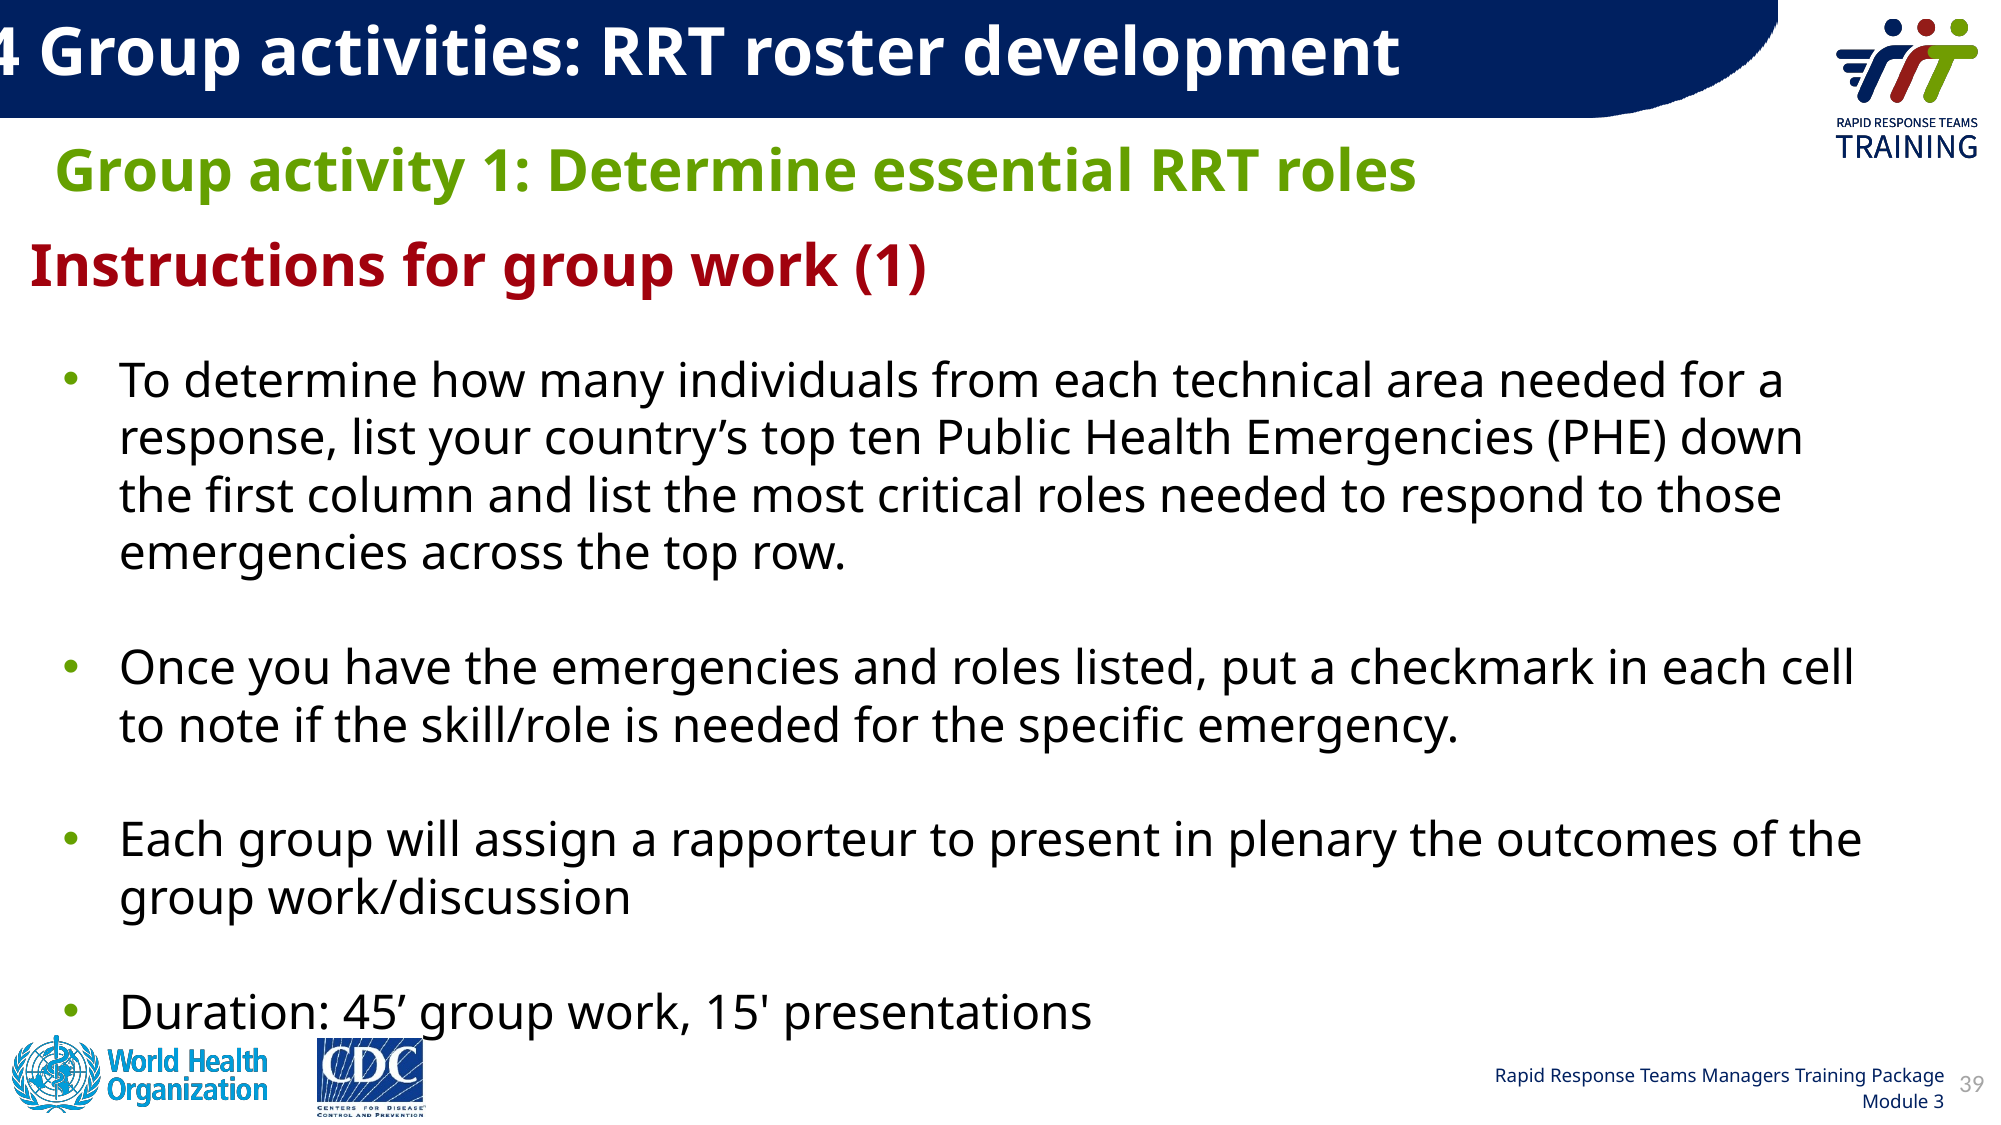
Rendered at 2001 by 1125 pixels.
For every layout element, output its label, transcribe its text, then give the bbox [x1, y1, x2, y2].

picture [163, 1047, 173, 1062]
picture [0, 0, 1778, 118]
picture [22, 1062, 26, 1077]
picture [77, 1047, 83, 1054]
picture [12, 1083, 48, 1113]
picture [36, 1088, 78, 1105]
text_box To determine how many individuals from each technical area needed for a response, list your country’s top ten Public Health Emergencies (PHE) down the first column and list the most critical roles needed to respond to those emergencies across the top row. Once you have the emergencies and roles listed, put a checkmark in each cell to note if the skill/role is needed for the specific emergency. Each group will assign a rapporteur to present in plenary the outcomes of the group work/discussion Duration: 45’ group work, 15' presentations [47, 281, 1893, 1047]
picture [24, 1054, 36, 1087]
picture [66, 1047, 75, 1052]
picture [1835, 19, 1978, 167]
picture [34, 1054, 43, 1078]
picture [258, 1047, 267, 1056]
picture [38, 1045, 47, 1052]
picture [30, 1083, 37, 1091]
picture [46, 1056, 54, 1062]
text_box Instructions for group work (1) [23, 214, 1781, 321]
picture [64, 1047, 267, 1113]
text_box Group activity 1: Determine essential RRT roles [47, 119, 1805, 226]
picture [40, 1062, 47, 1070]
picture [12, 1035, 47, 1068]
picture [242, 1047, 253, 1055]
picture [71, 1053, 90, 1091]
slide_number 39 [1916, 1059, 2000, 1113]
text_box 3.4 Group activities: RRT roster development [0, 0, 1418, 96]
picture [317, 1047, 426, 1117]
picture [50, 1108, 62, 1113]
